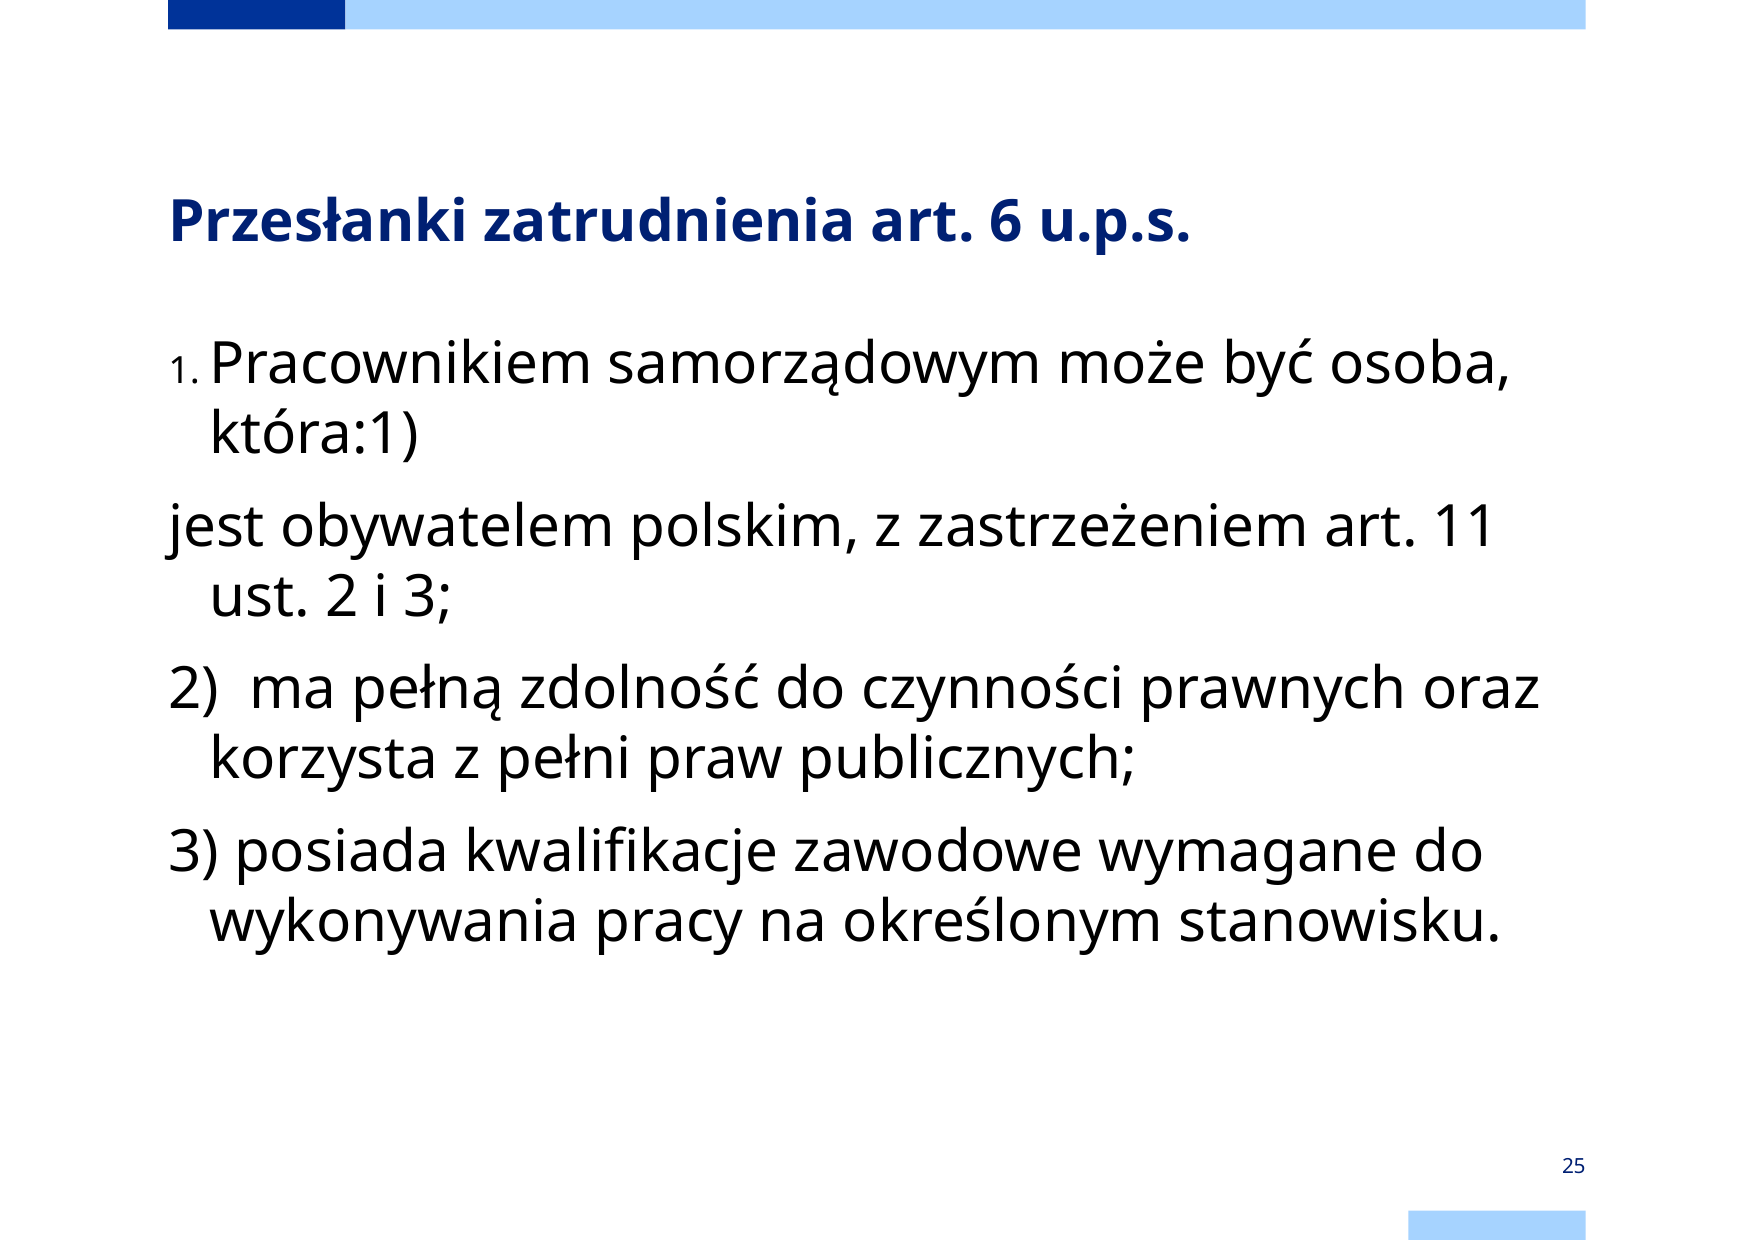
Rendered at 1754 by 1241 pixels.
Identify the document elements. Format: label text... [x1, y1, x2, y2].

list 1. Pracownikiem samorządowym może być osoba, która:1) jest obywatelem polskim, z zastrzeżeniem art. 11 ust. 2 i 3; 2) ma pełną zdolność do czynności prawnych oraz korzysta z pełni praw publicznych; 3) posiada kwalifikacje zawodowe wymagane do wykonywania pracy na określonym stanowisku. [168, 324, 1586, 1093]
slide_number 25 [1408, 1151, 1586, 1182]
title Przesłanki zatrudnienia art. 6 u.p.s. [168, 147, 1586, 324]
